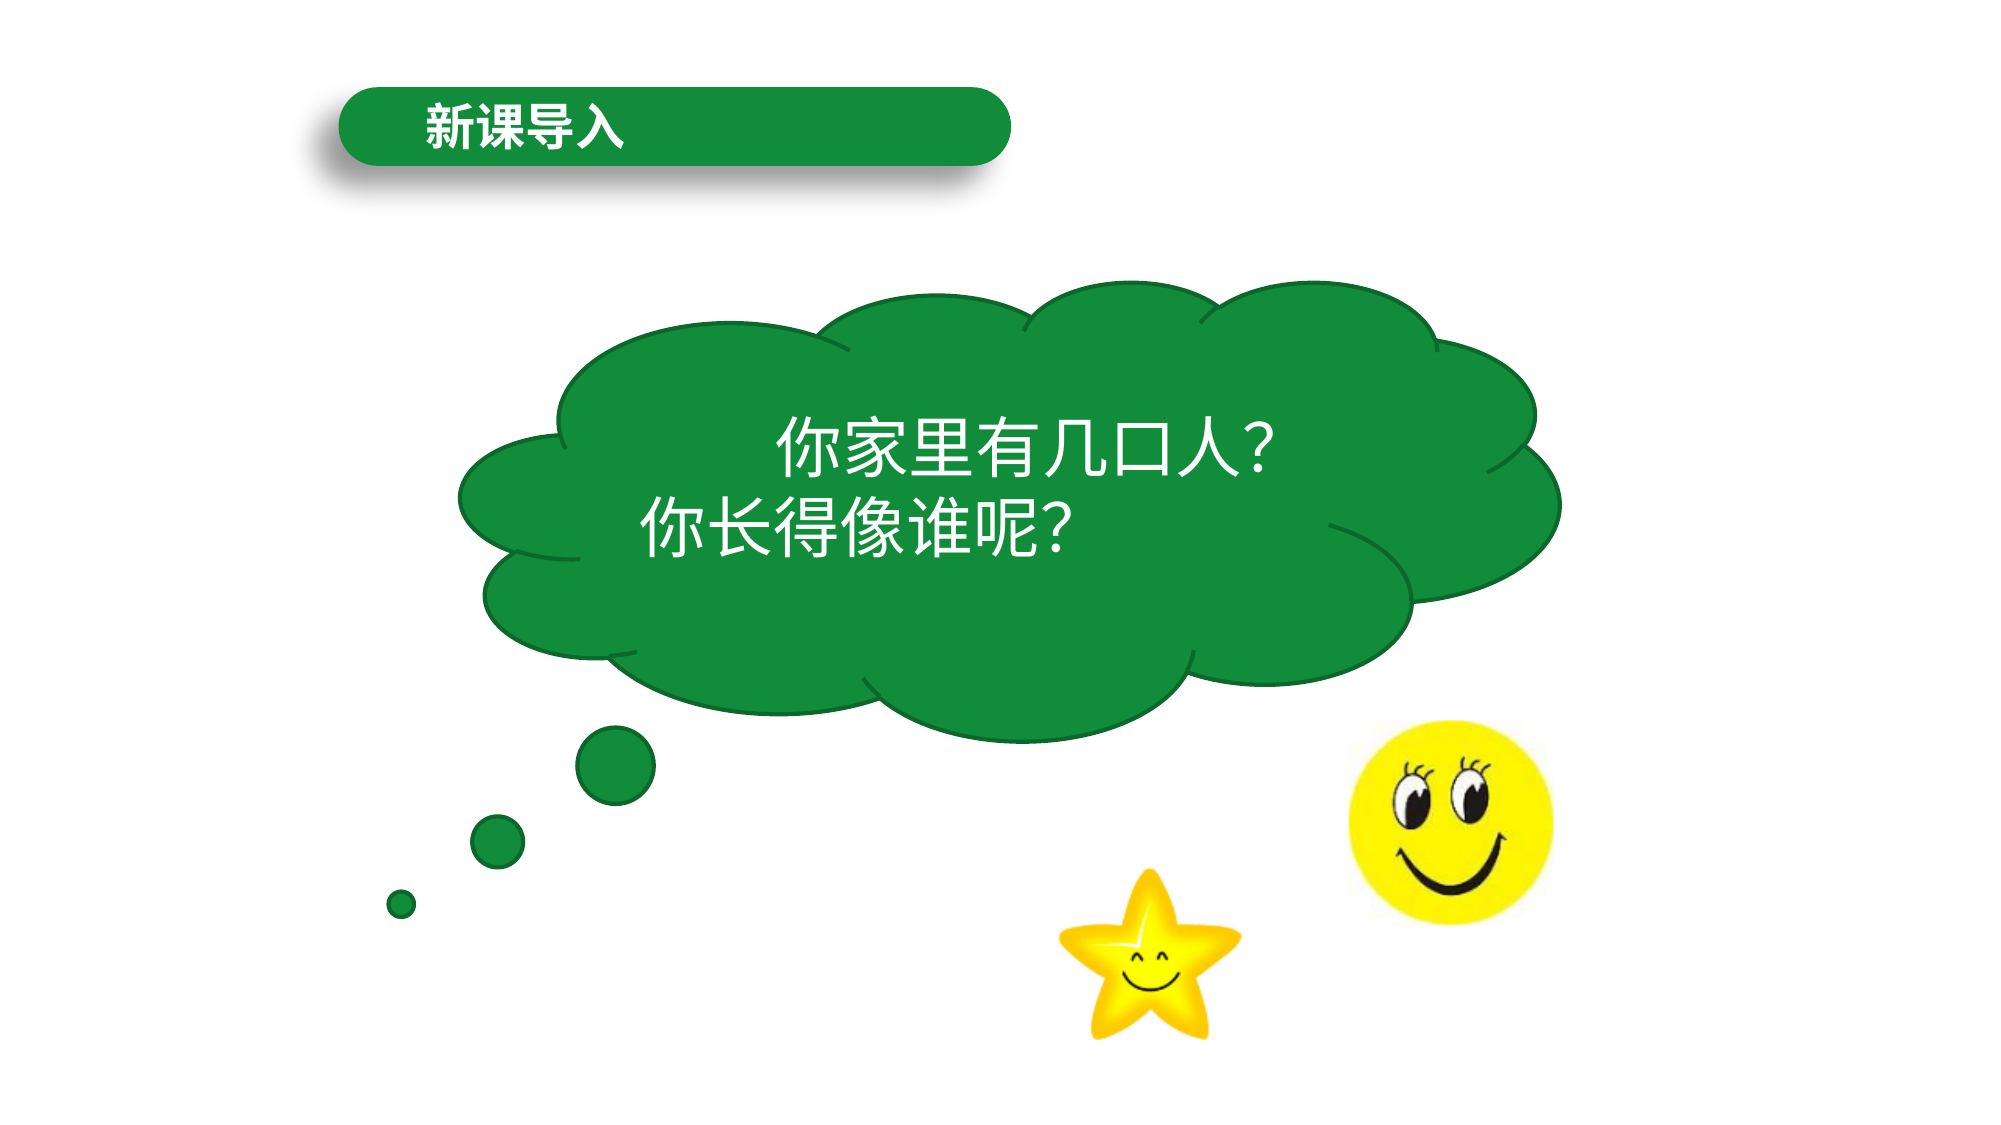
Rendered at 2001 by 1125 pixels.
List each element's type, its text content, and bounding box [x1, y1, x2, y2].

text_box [338, 81, 1107, 170]
text_box [470, 814, 526, 870]
picture [1029, 845, 1270, 1065]
text_box 你家里有几口人？你长得像谁呢？ [624, 398, 1334, 574]
text_box [575, 725, 656, 807]
text_box [457, 280, 1562, 744]
text_box [386, 889, 417, 920]
picture [1333, 703, 1585, 936]
